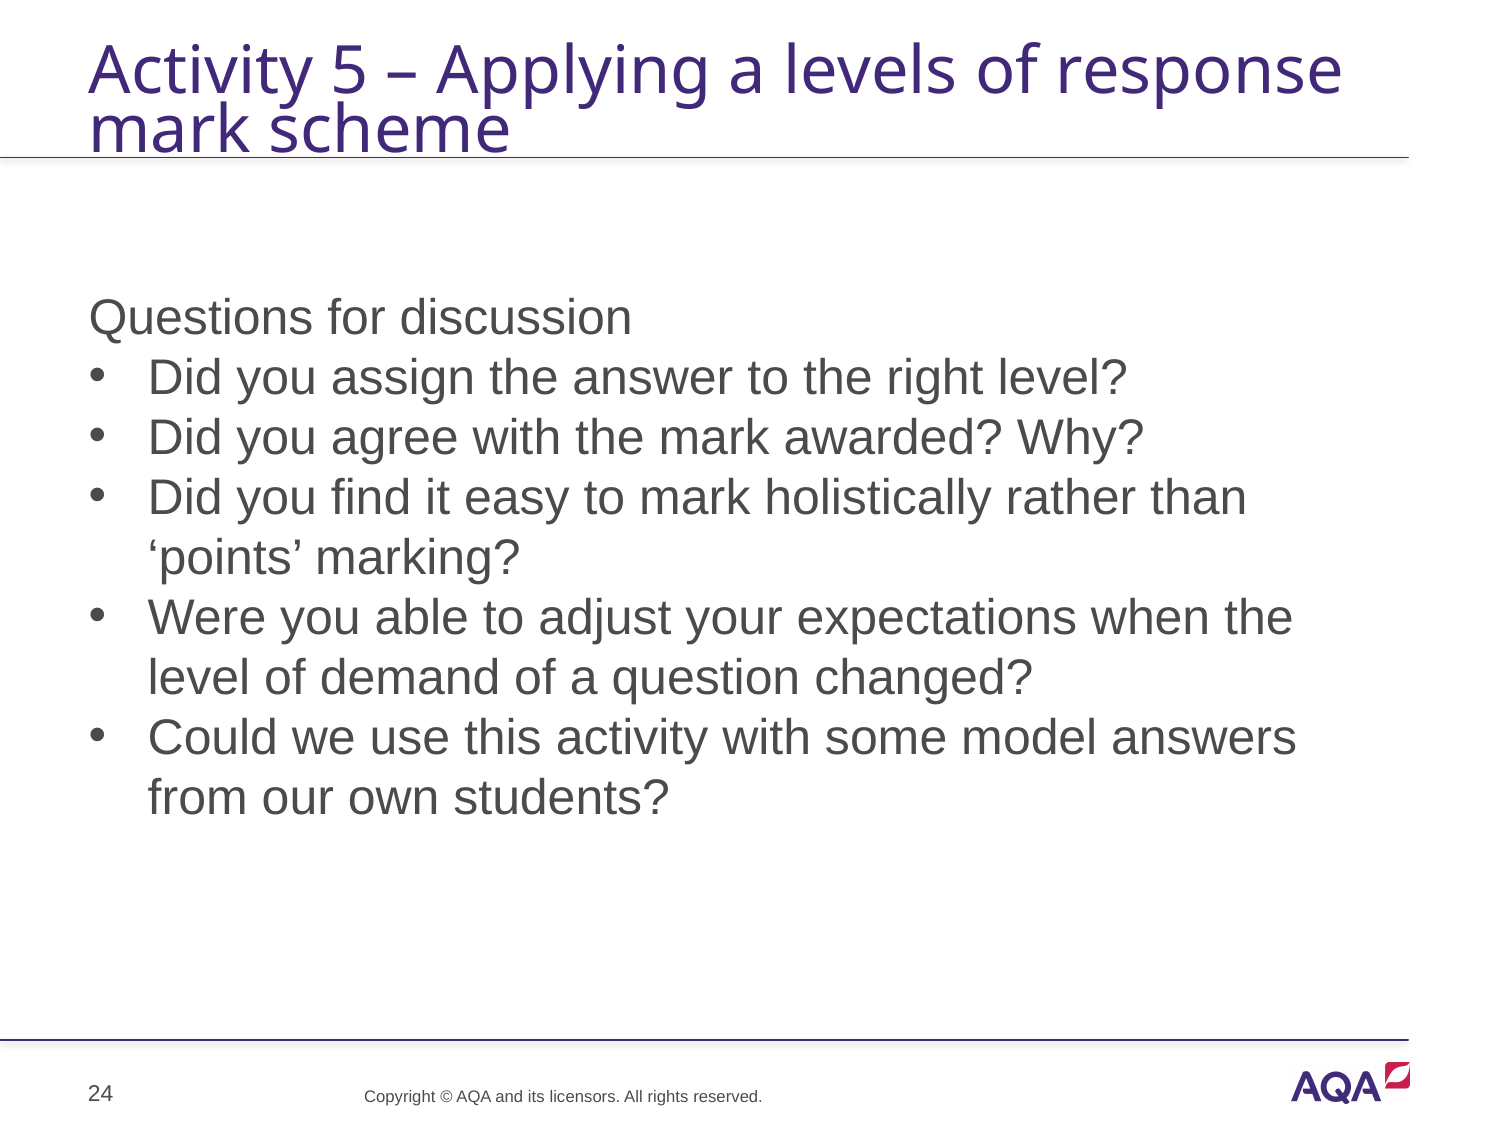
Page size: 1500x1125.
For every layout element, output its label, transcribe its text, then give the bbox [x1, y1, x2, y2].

picture [1291, 1062, 1410, 1104]
footer Copyright © AQA and its licensors. All rights reserved. [324, 1084, 764, 1124]
title Activity 5 – Applying a levels of response mark scheme [88, 48, 1409, 120]
slide_number 24 [72, 1062, 188, 1123]
list Questions for discussion Did you assign the answer to the right level? Did you agree with the mark awarded? Why? Did you find it easy to mark holistically rather than ‘points’ marking? Were you able to adjust your expectations when the level of demand of a question changed? Could we use this activity with some model answers from our own students? [88, 284, 1409, 1007]
